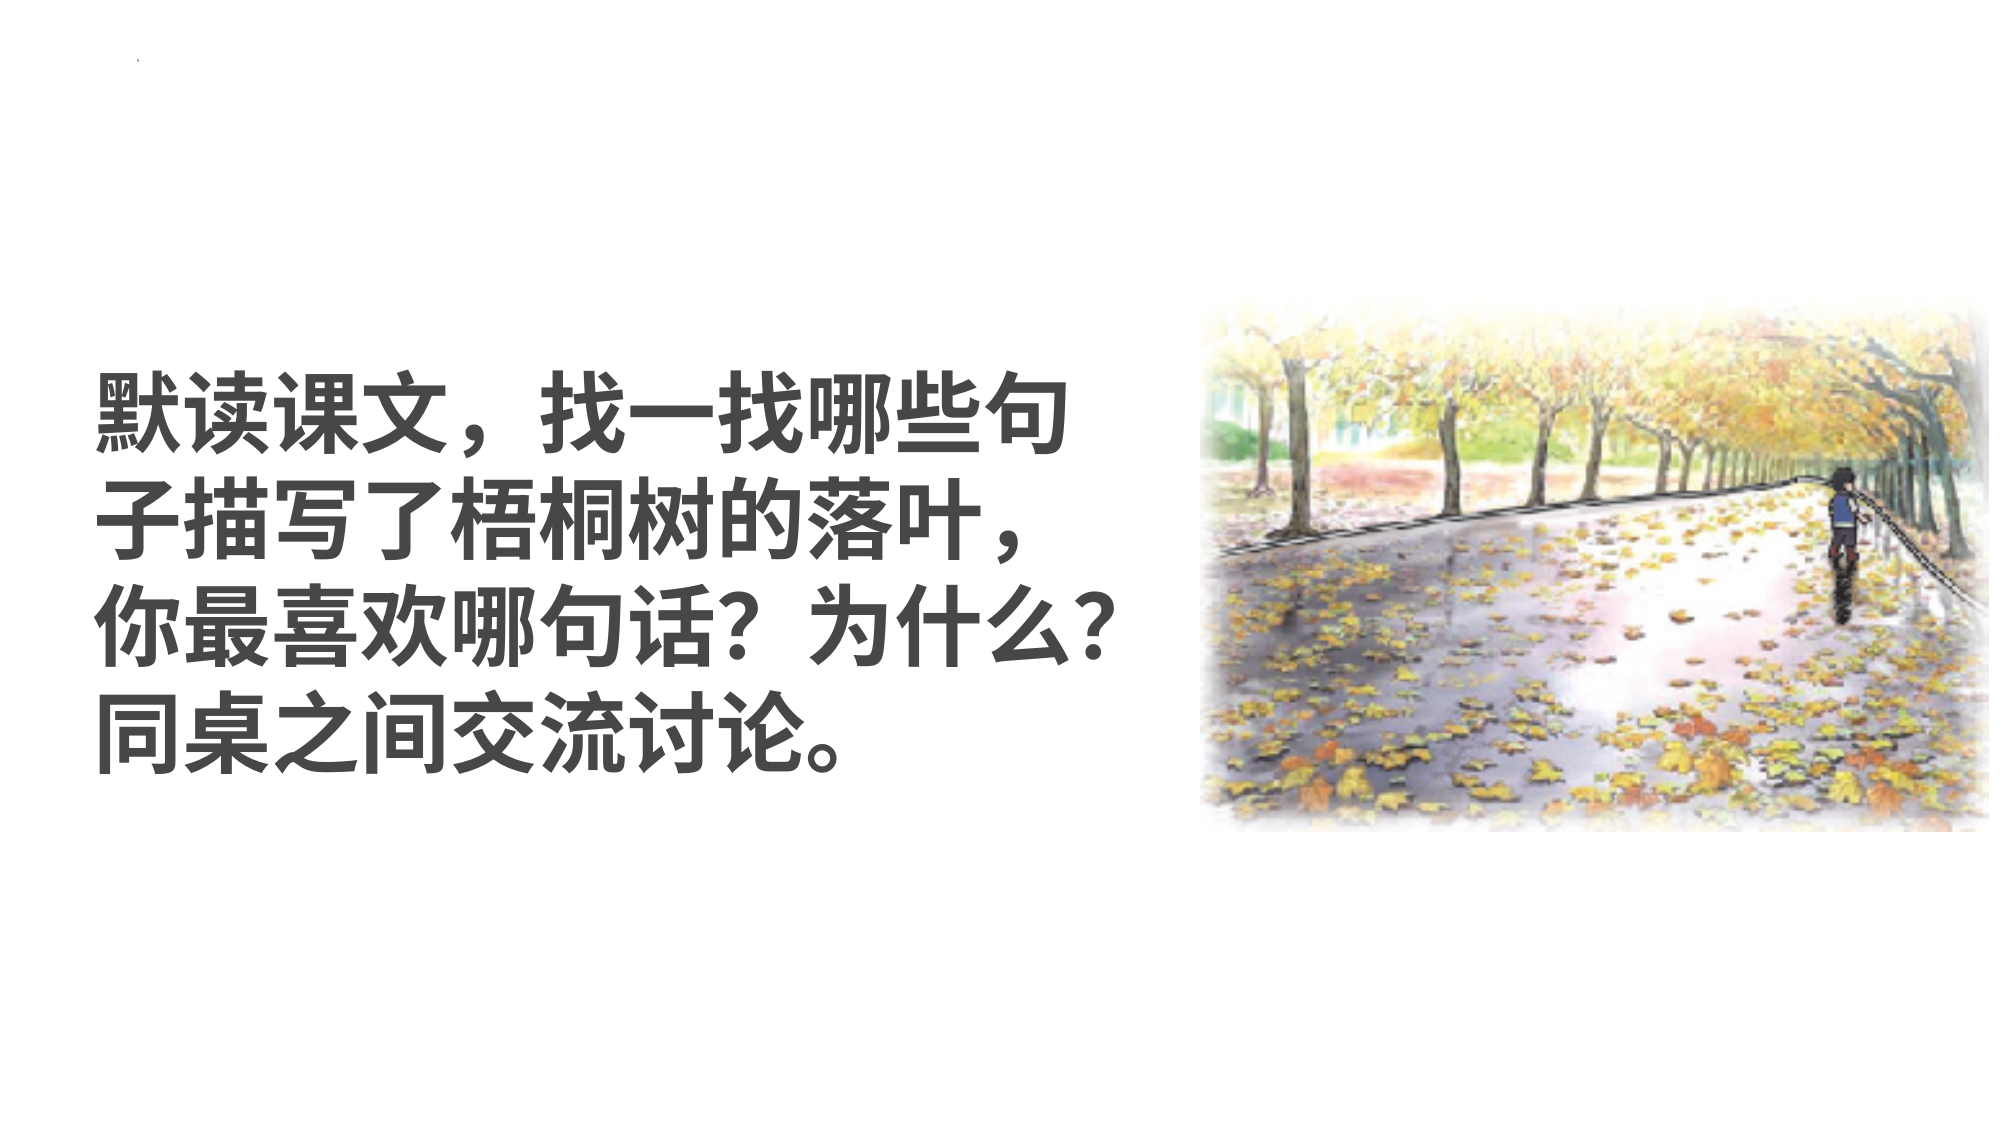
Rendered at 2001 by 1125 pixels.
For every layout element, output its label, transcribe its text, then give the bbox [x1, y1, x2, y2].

text_box 默读课文，找一找哪些句子描写了梧桐树的落叶，你最喜欢哪句话？为什么？同桌之间交流讨论。 [78, 349, 1147, 792]
picture [1200, 293, 1990, 832]
